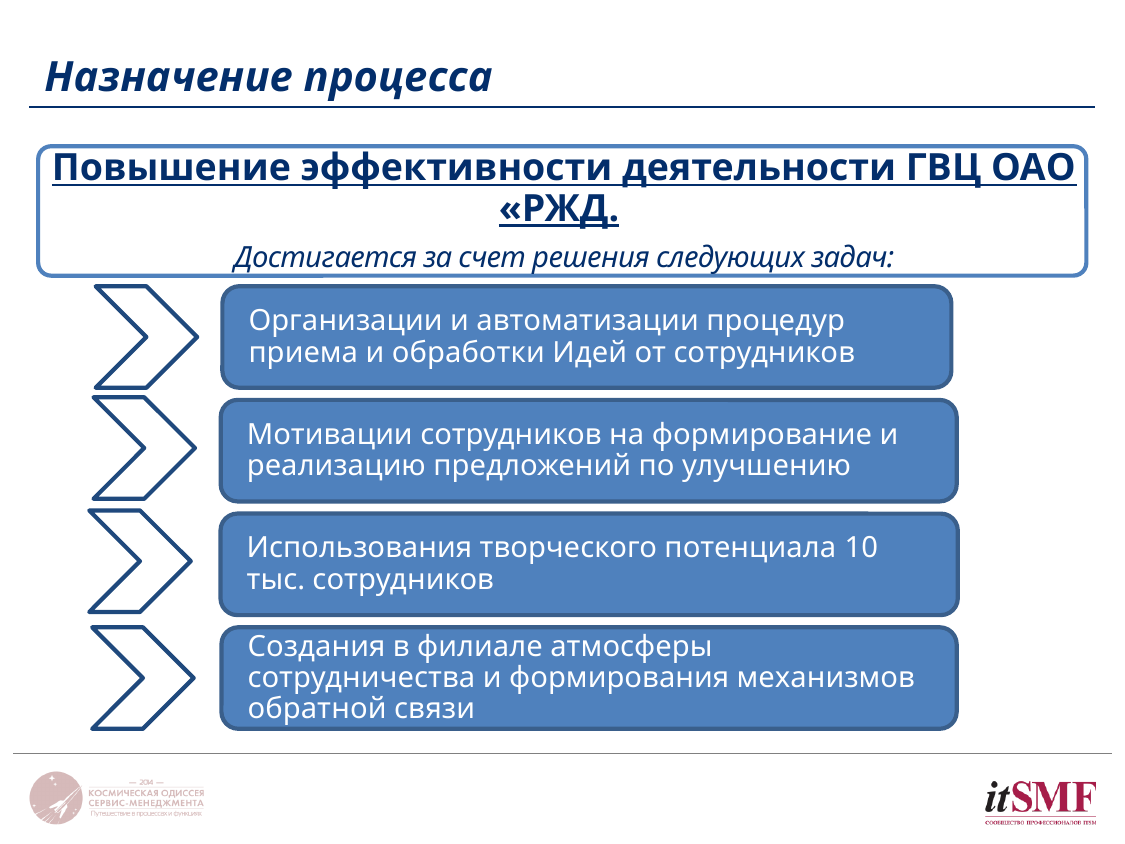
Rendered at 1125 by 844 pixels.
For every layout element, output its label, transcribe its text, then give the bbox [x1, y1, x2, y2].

picture [985, 781, 1096, 825]
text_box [29, 138, 1096, 730]
title Назначение процесса [29, 33, 1096, 115]
